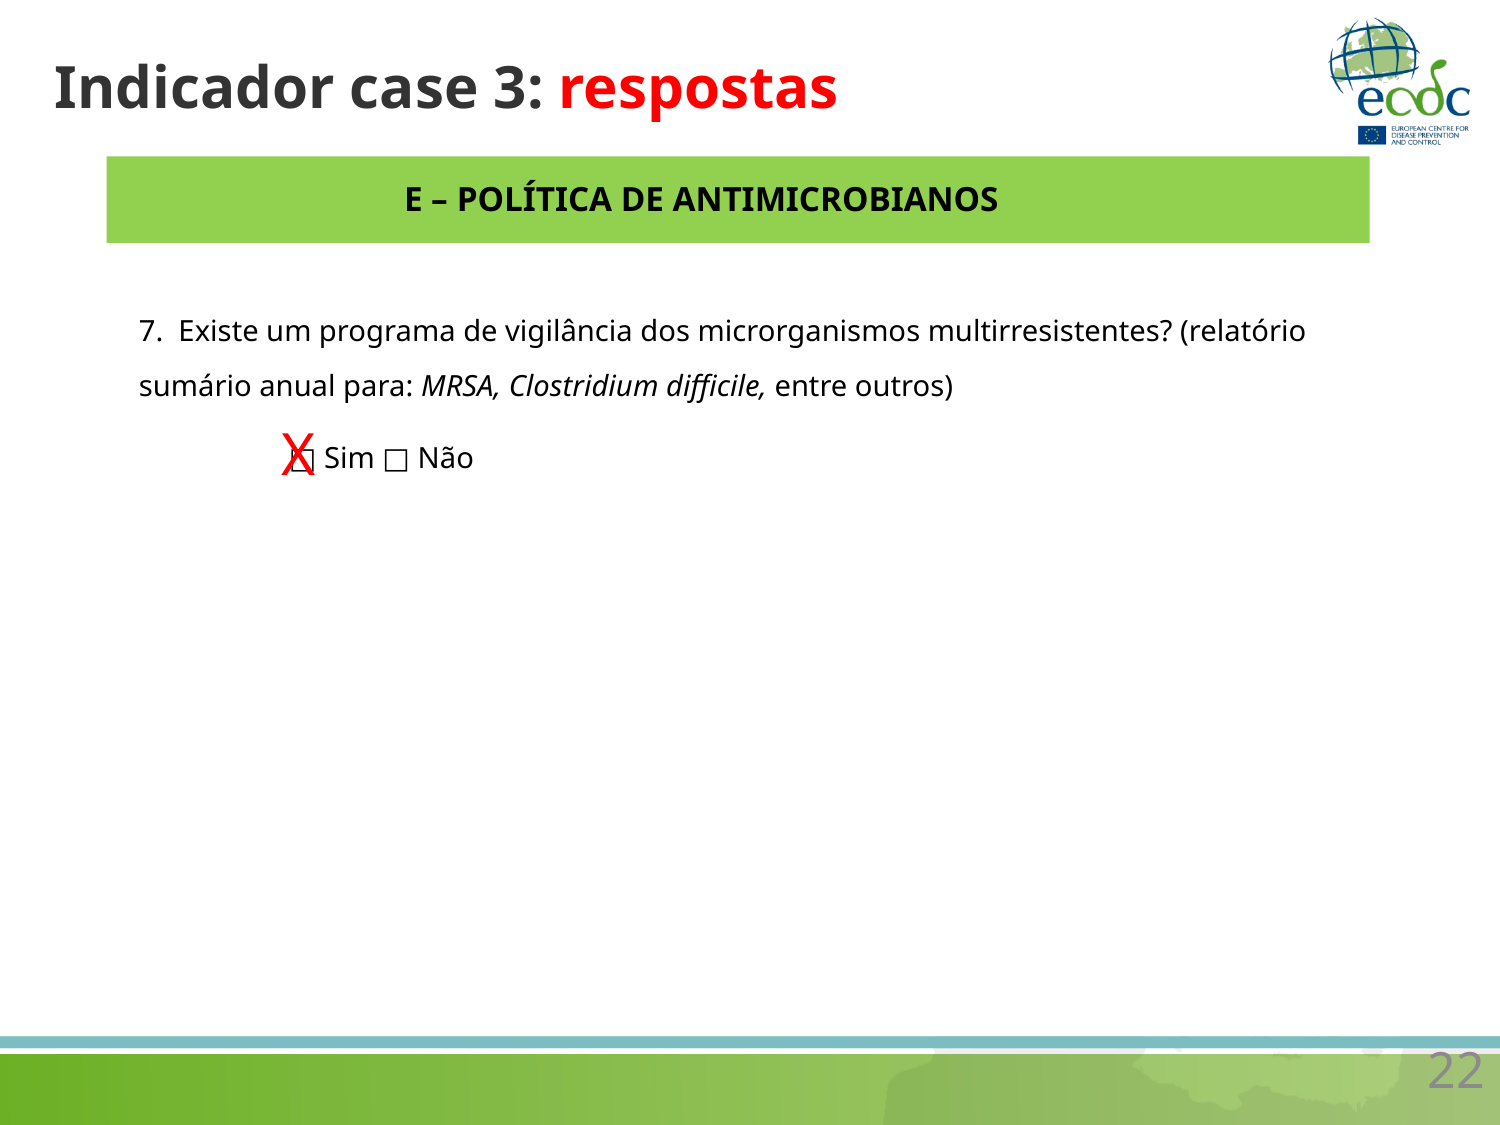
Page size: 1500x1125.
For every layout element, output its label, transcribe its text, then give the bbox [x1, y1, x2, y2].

title Indicador case 3: respostas [54, 58, 1405, 152]
picture [1328, 17, 1473, 148]
slide_number 22 [1149, 1042, 1500, 1103]
text_box E – POLÍTICA DE ANTIMICROBIANOS [389, 174, 1153, 226]
text_box X [267, 417, 315, 496]
text_box [106, 156, 1370, 243]
list 7. Existe um programa de vigilância dos microrganismos multirresistentes? (relatório sumário anual para: MRSA, Clostridium difficile, entre outros) □ Sim □ Não [138, 293, 1407, 992]
picture [0, 1036, 1500, 1125]
